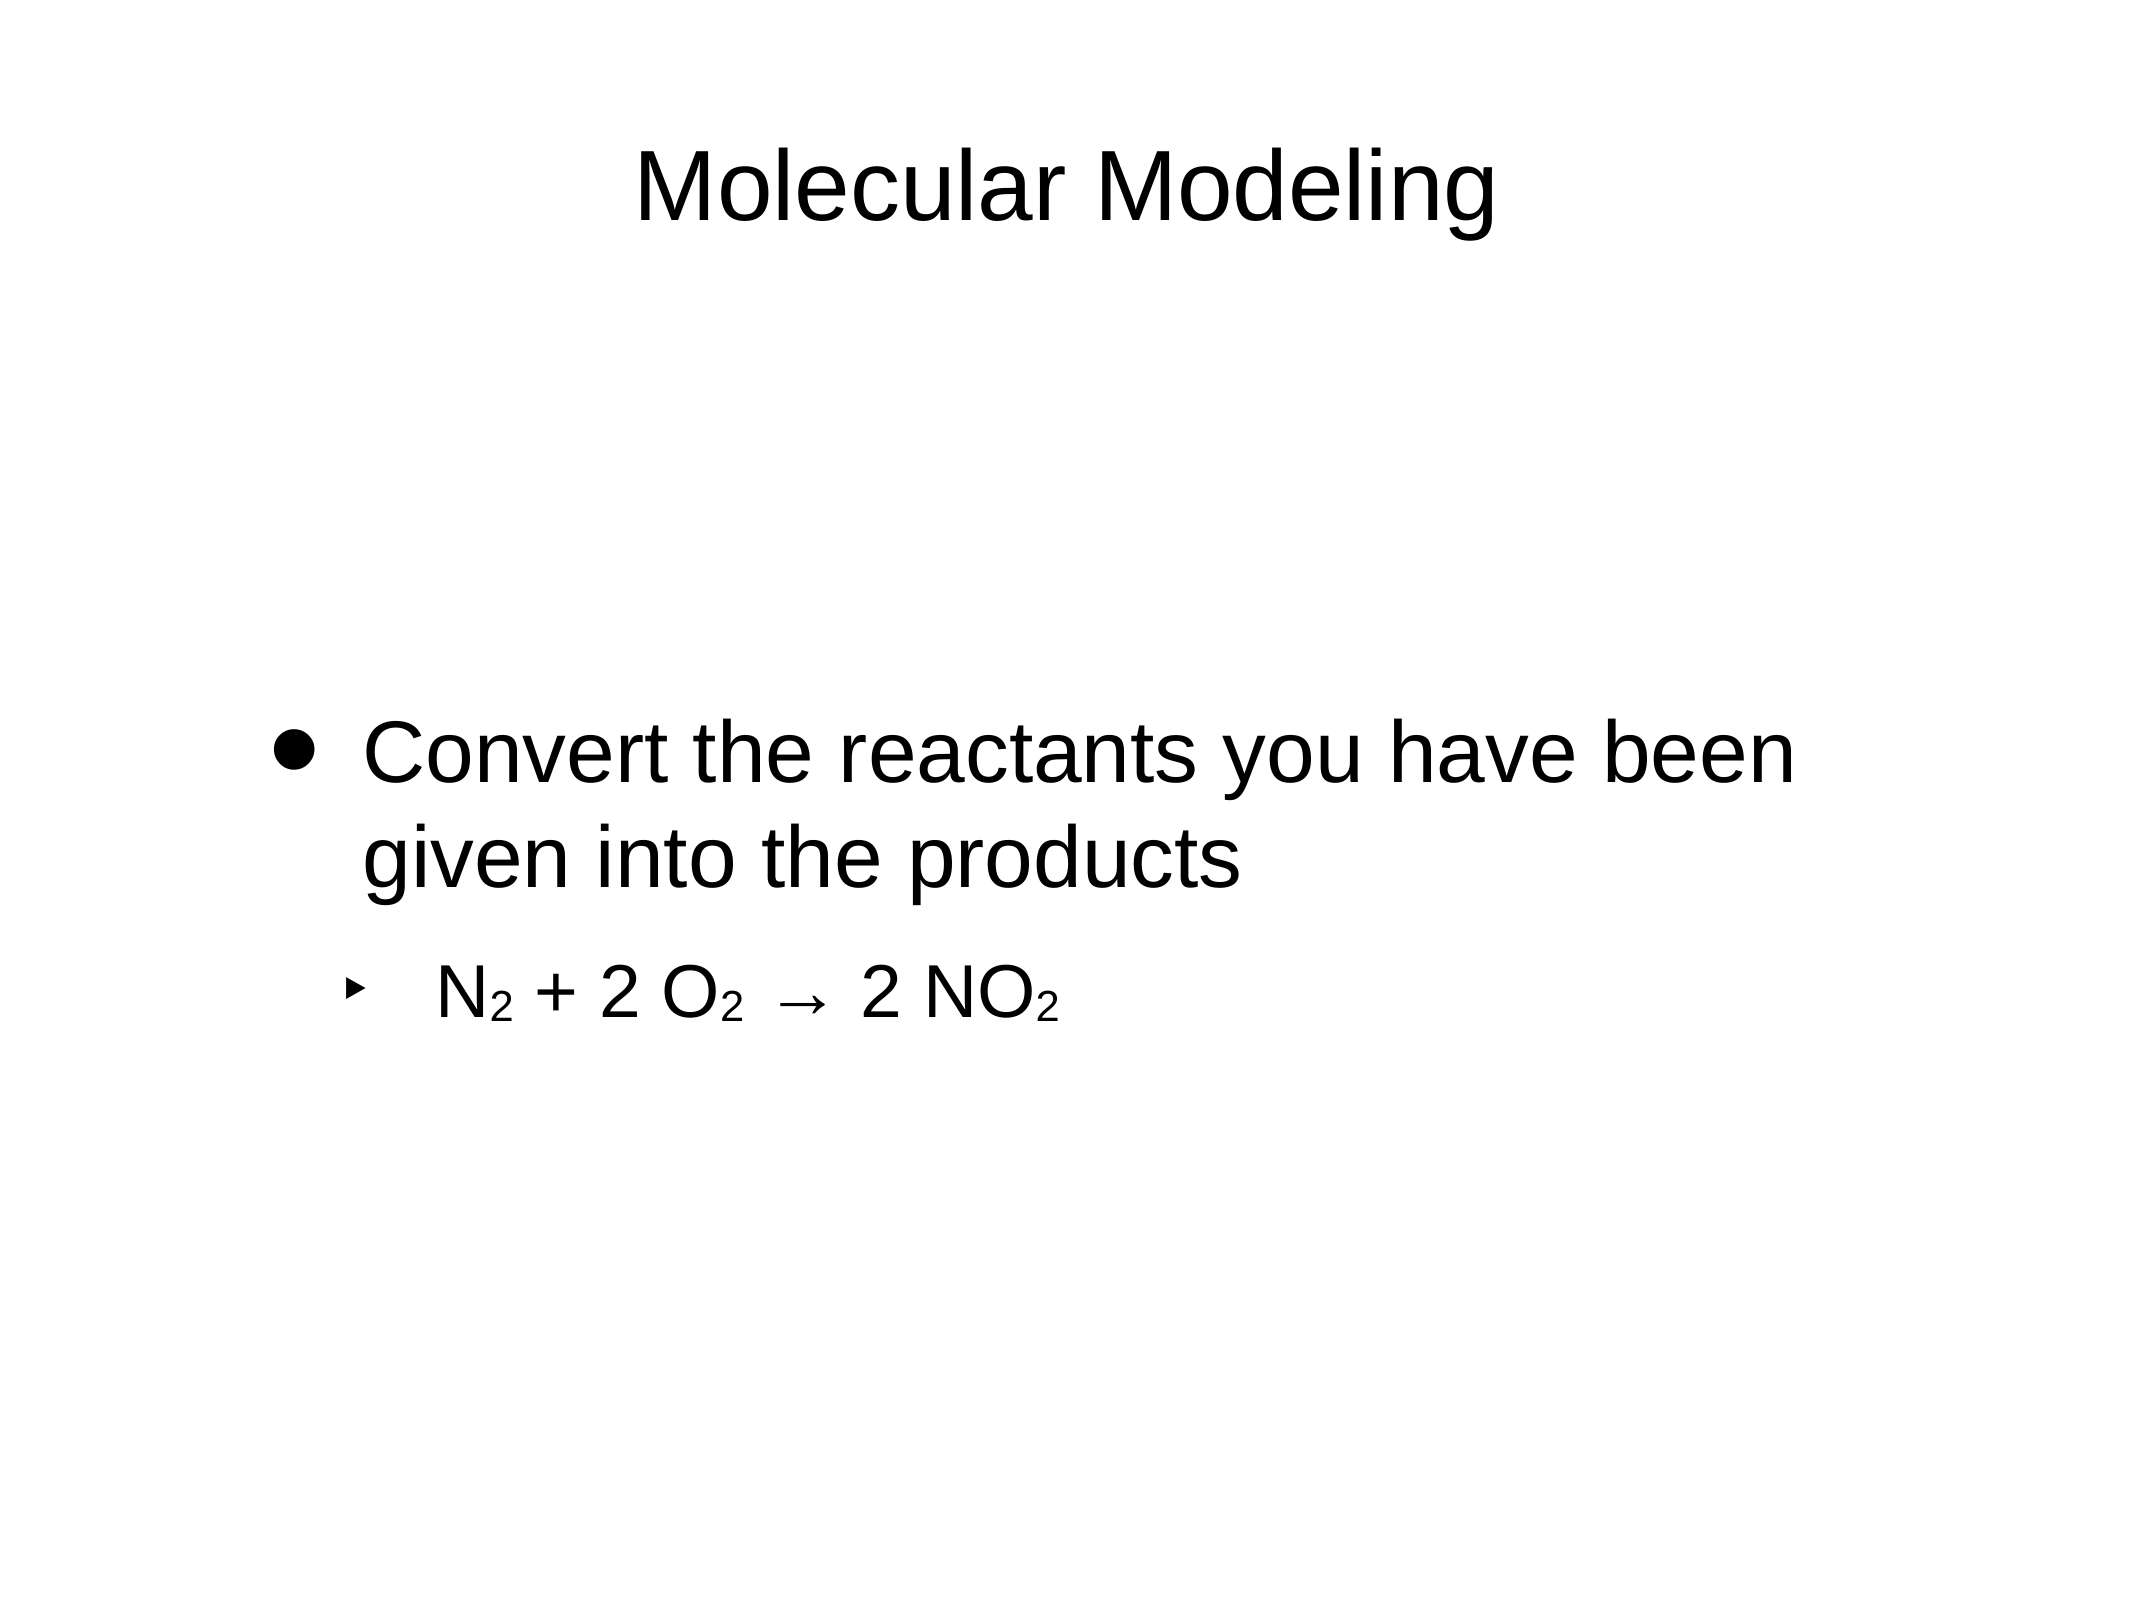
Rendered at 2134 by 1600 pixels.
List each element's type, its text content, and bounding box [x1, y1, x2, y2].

title Molecular Modeling [208, 41, 1925, 319]
list Convert the reactants you have been given into the products N2 + 2 O2 → 2 NO2 [208, 335, 1925, 1392]
